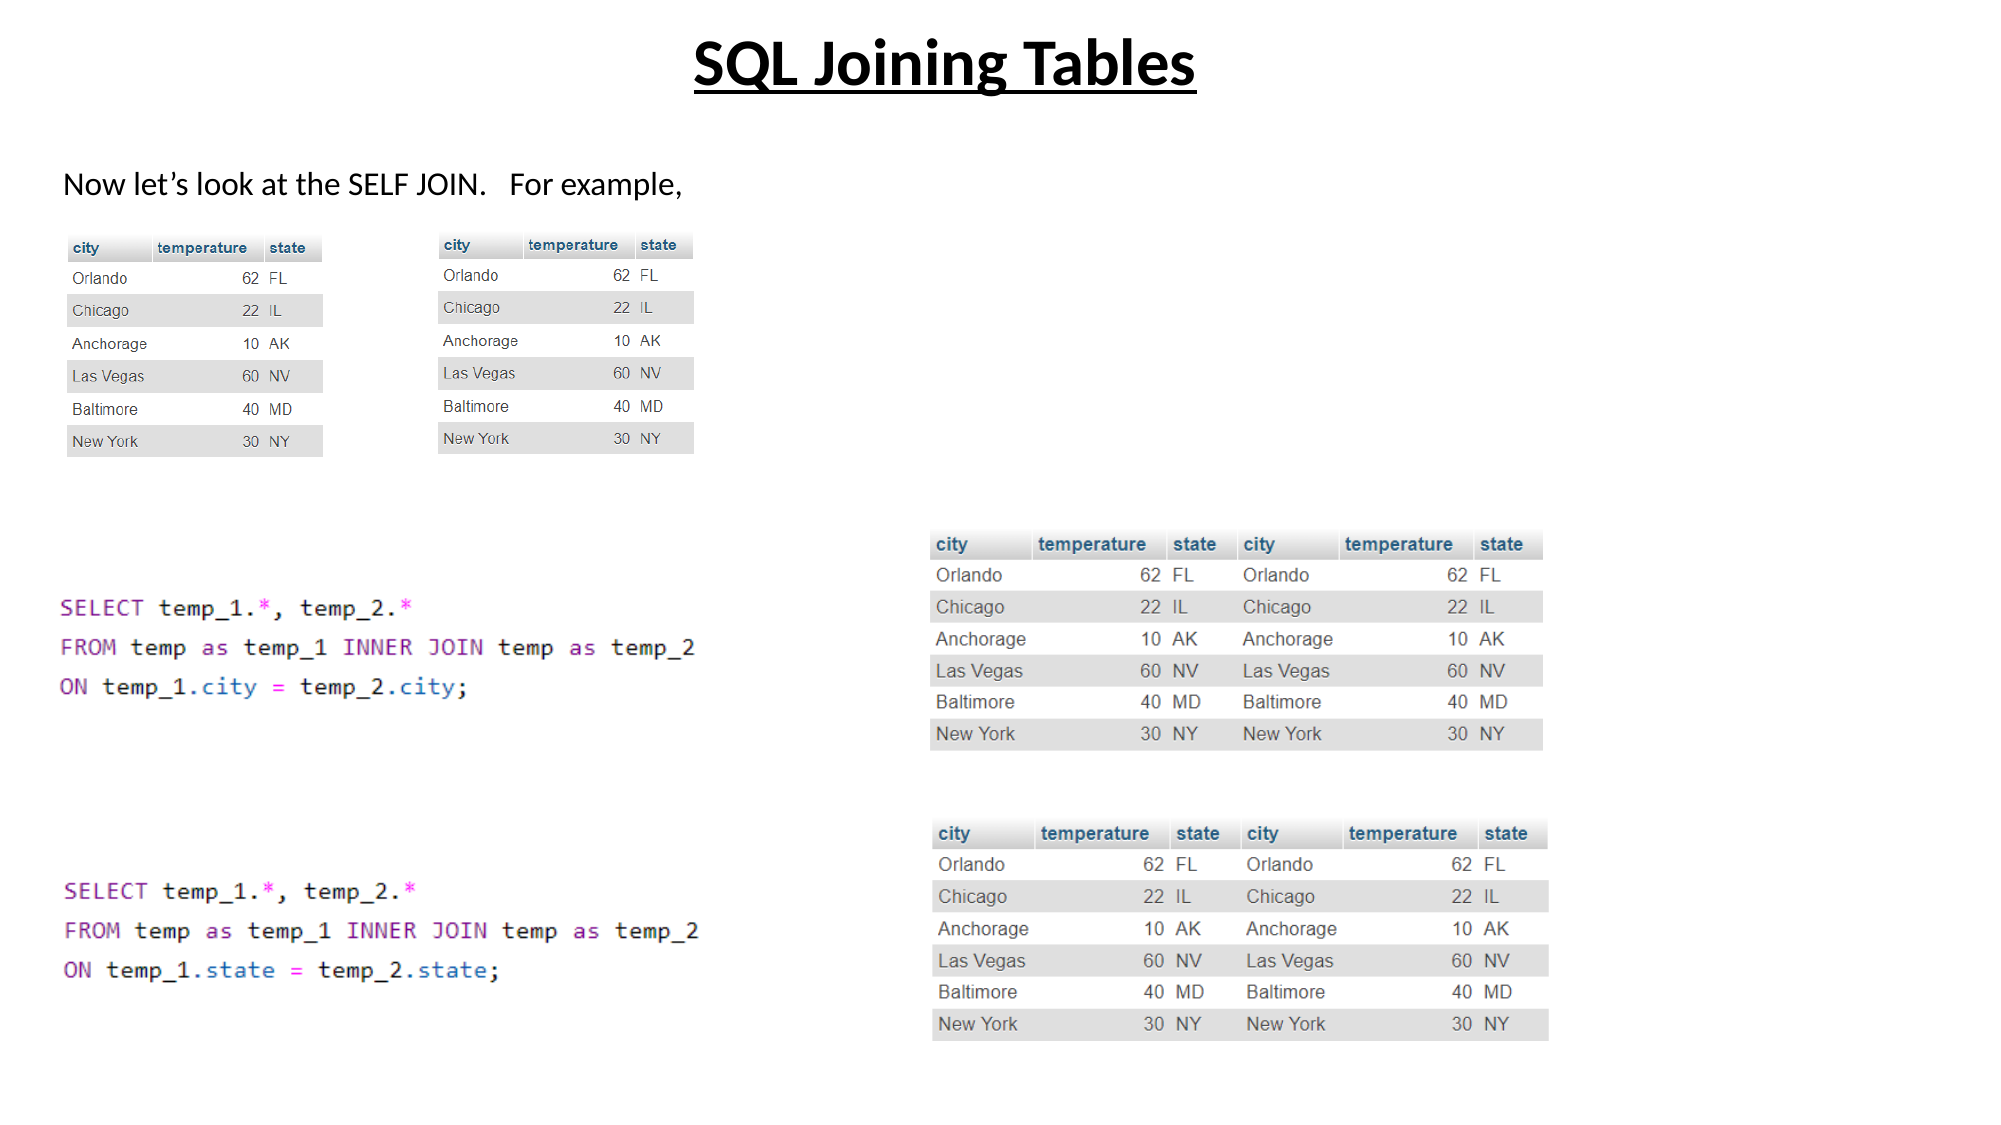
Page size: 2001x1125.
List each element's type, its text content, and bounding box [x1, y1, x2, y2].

picture [51, 586, 706, 707]
picture [67, 231, 326, 457]
text_box SQL Joining Tables [678, 11, 1212, 107]
picture [438, 228, 697, 454]
text_box Now let’s look at the SELF JOIN. For example, [48, 155, 1346, 210]
picture [929, 529, 1543, 753]
picture [929, 817, 1550, 1041]
picture [55, 866, 702, 992]
